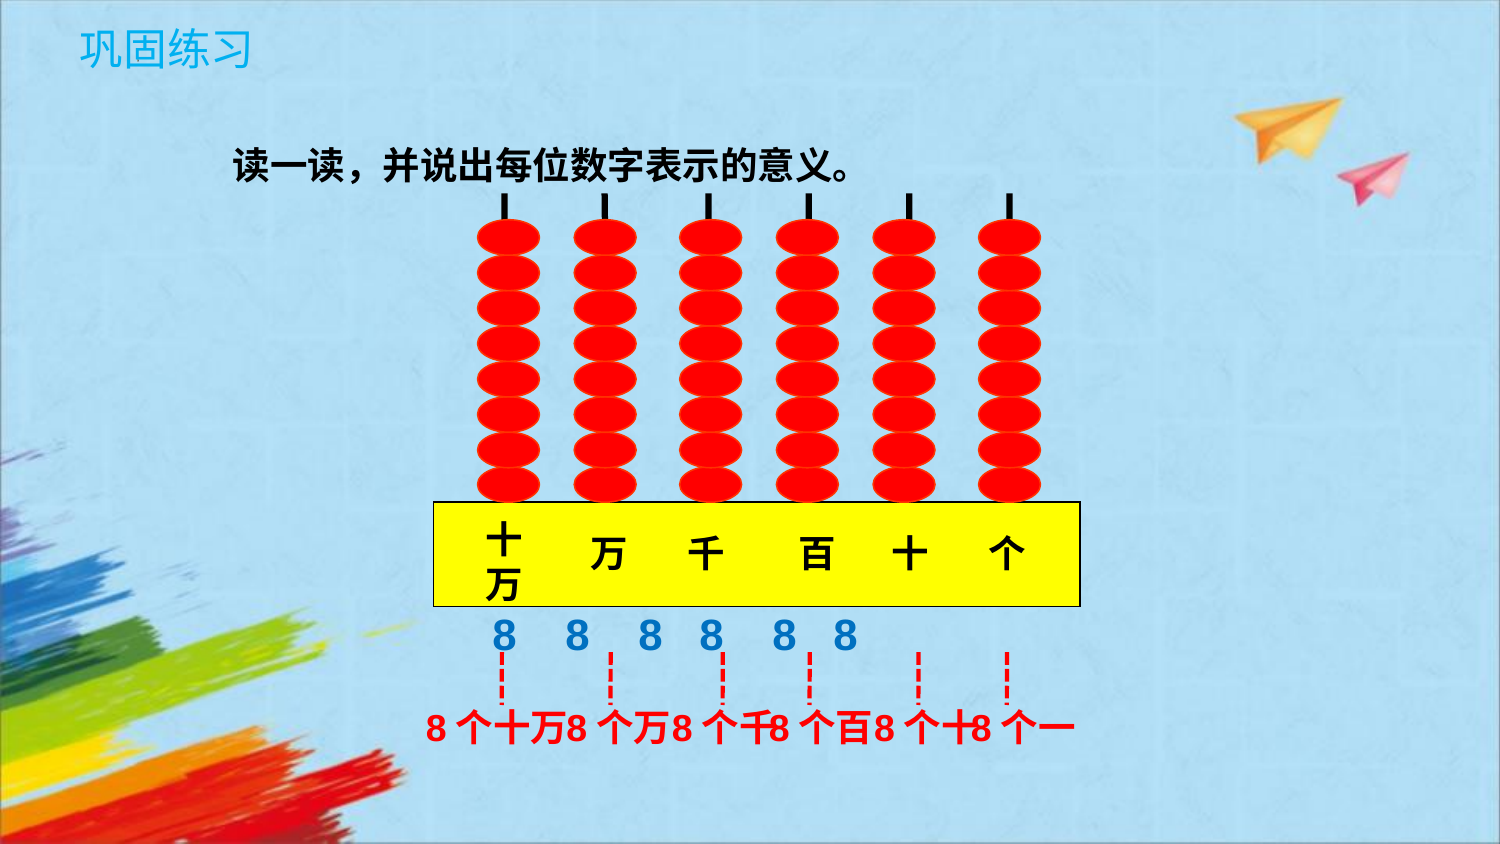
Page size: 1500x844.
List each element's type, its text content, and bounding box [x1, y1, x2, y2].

text_box 8个十万 [411, 696, 551, 757]
text_box 8个千 [657, 696, 753, 757]
text_box 8个十 [859, 696, 956, 757]
text_box 8个一 [956, 696, 1091, 757]
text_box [433, 193, 1081, 616]
text_box 读一读，并说出每位数字表示的意义。 [218, 111, 1045, 194]
text_box 8个万 [551, 696, 657, 757]
picture [0, 0, 1500, 844]
text_box 8个百 [753, 696, 859, 757]
text_box 8 8 8 8 8 8 [477, 622, 1061, 667]
